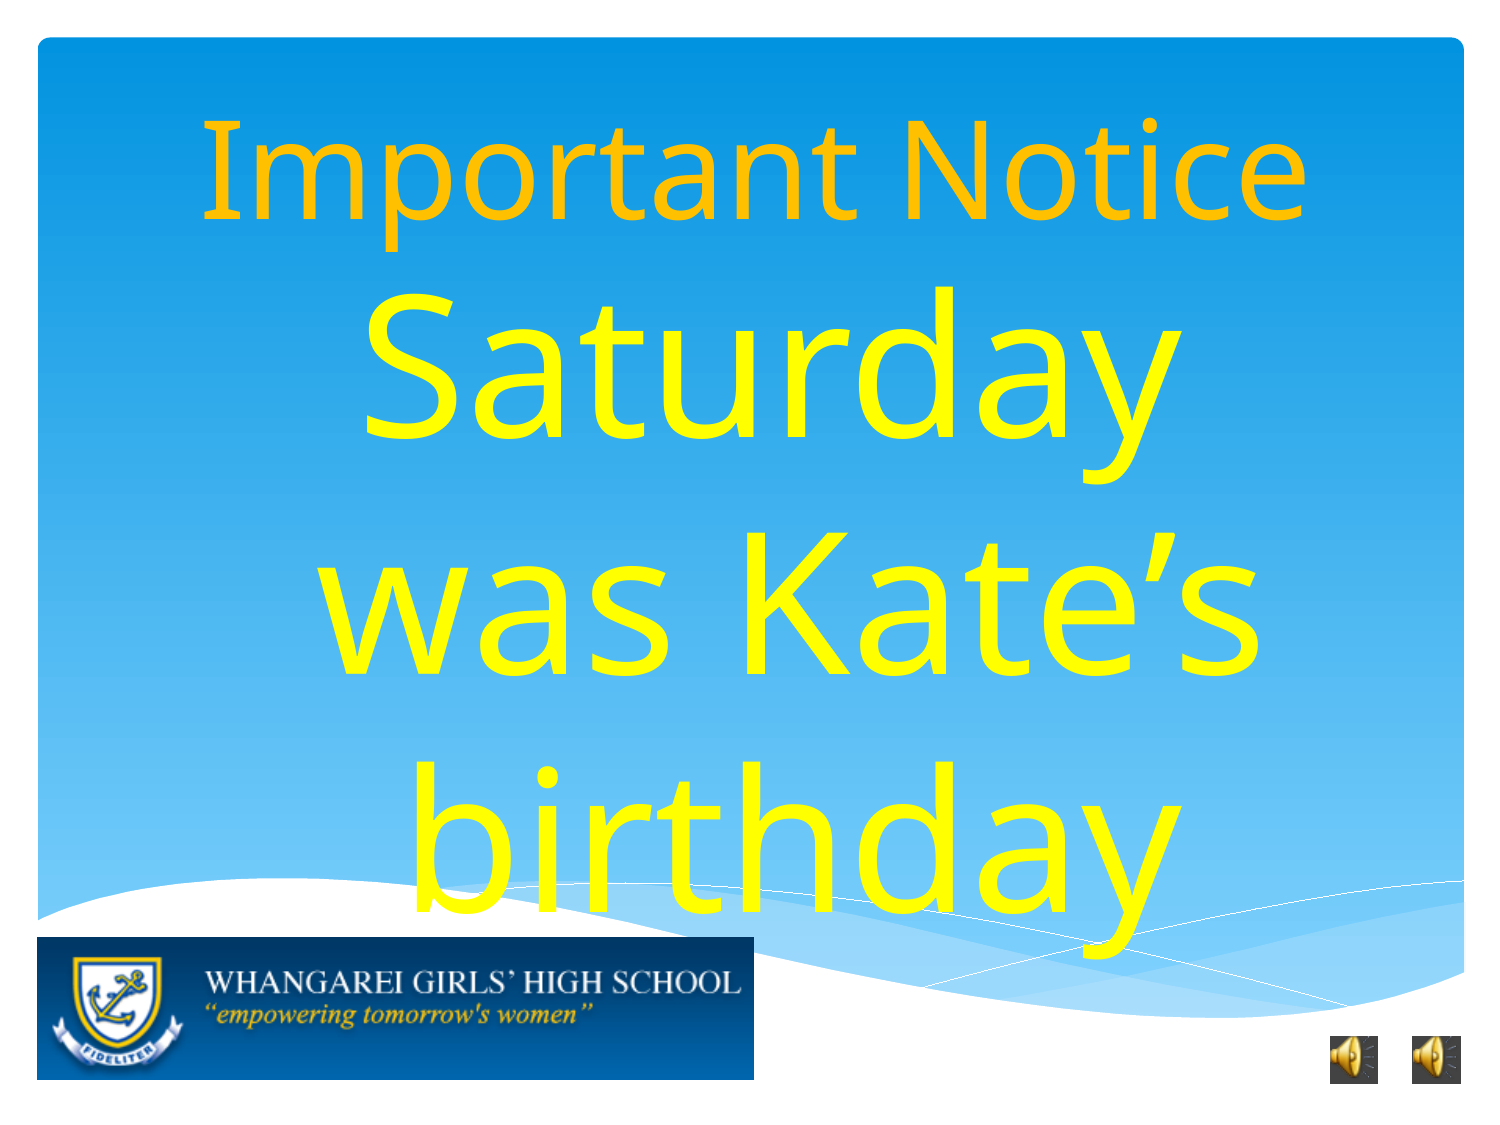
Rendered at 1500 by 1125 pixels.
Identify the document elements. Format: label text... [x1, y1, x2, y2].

picture [1411, 1034, 1462, 1086]
picture [1328, 1034, 1380, 1086]
picture [37, 937, 754, 1080]
text_box Important Notice [149, 37, 1362, 255]
text_box Saturday was Kate’s birthday [149, 231, 1391, 963]
